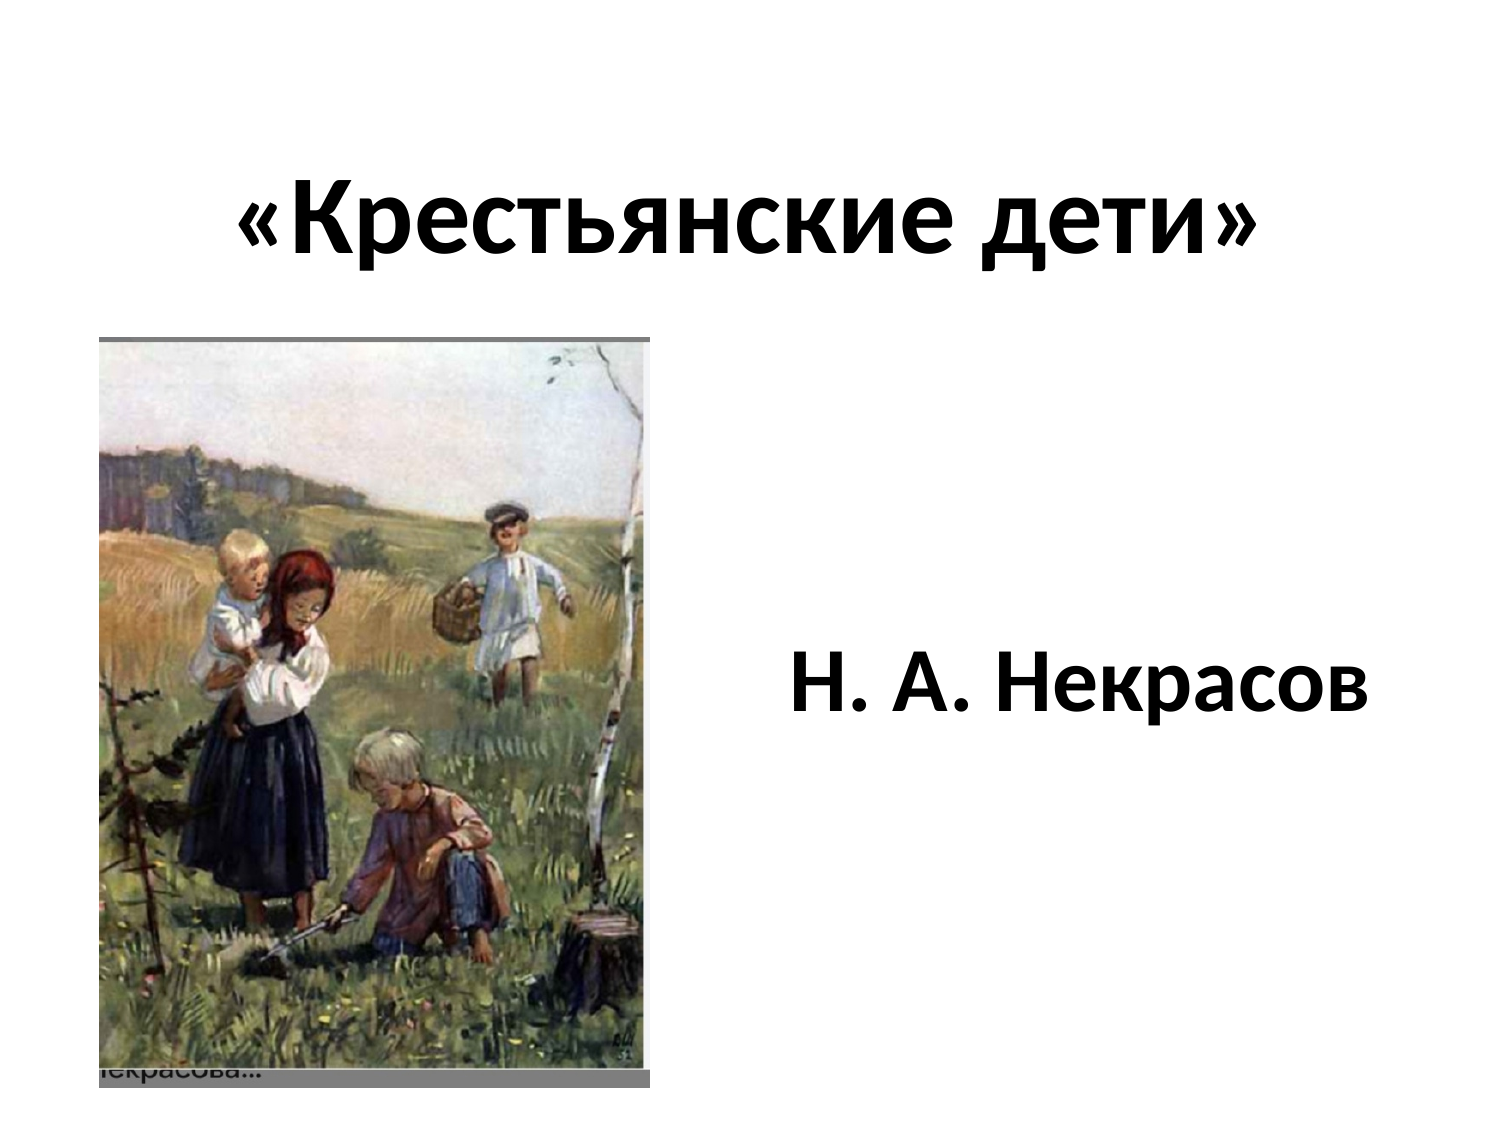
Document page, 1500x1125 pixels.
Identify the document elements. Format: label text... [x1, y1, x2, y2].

title «Крестьянские дети» [112, 87, 1388, 329]
picture [99, 337, 650, 1089]
subtitle Н. А. Некрасов [662, 612, 1500, 963]
